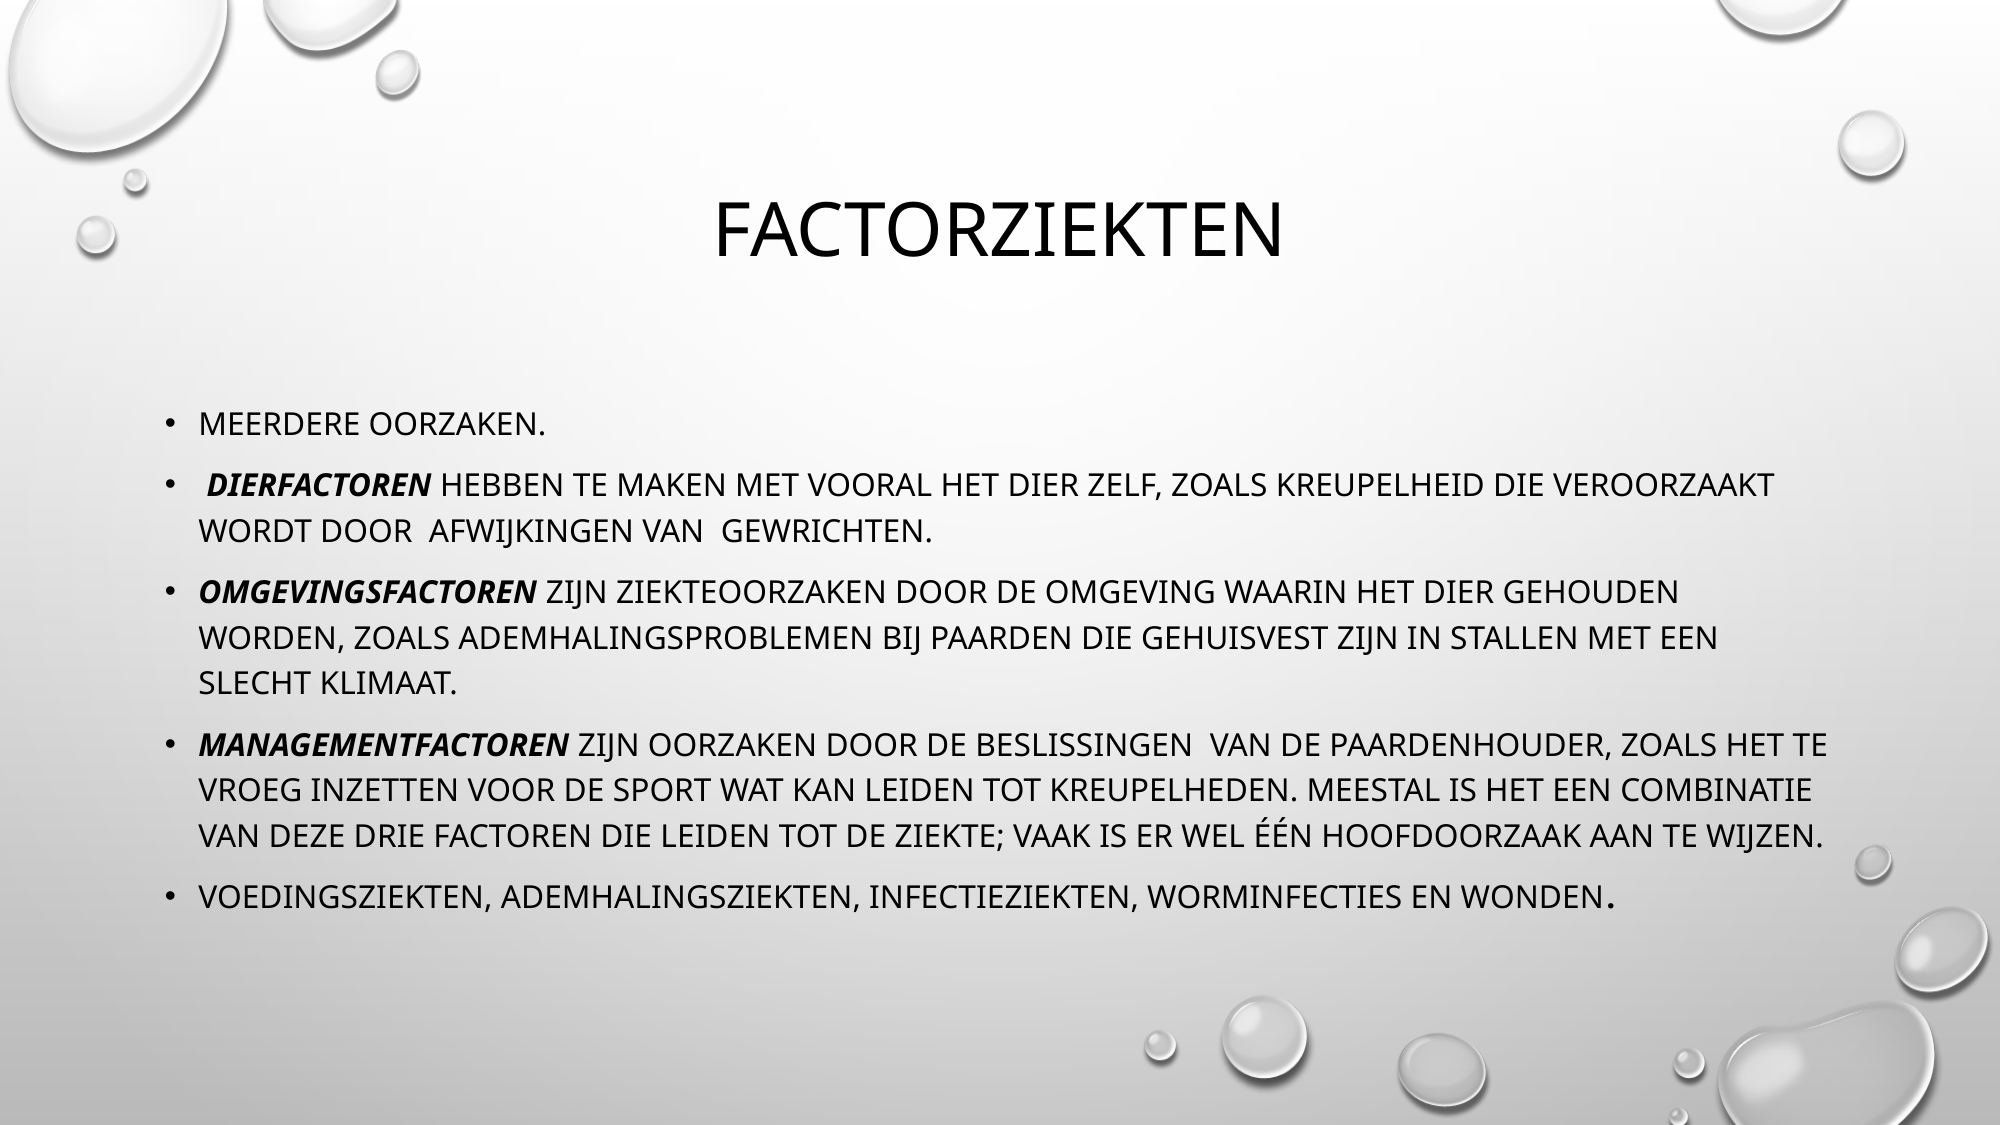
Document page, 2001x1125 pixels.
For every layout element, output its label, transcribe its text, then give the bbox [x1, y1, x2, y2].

title factorziekten [149, 101, 1851, 364]
list meerdere oorzaken. Dierfactoren hebben te maken met vooral het dier zelf, zoals kreupelheid die veroorzaakt wordt door afwijkingen van gewrichten. Omgevingsfactoren zijn ziekteoorzaken door de omgeving waarin het dier gehouden worden, zoals ademhalingsproblemen bij paarden die gehuisvest zijn in stallen met een slecht klimaat. Managementfactoren zijn oorzaken door de beslissingen van de paardenhouder, zoals het te vroeg inzetten voor de sport wat kan leiden tot kreupelheden. Meestal is het een combinatie van deze drie factoren die leiden tot de ziekte; vaak is er wel één hoofdoorzaak aan te wijzen. voedingsziekten, ademhalingsziekten, infectieziekten, worminfecties en wonden. [149, 388, 1850, 950]
picture [0, 0, 2000, 1125]
